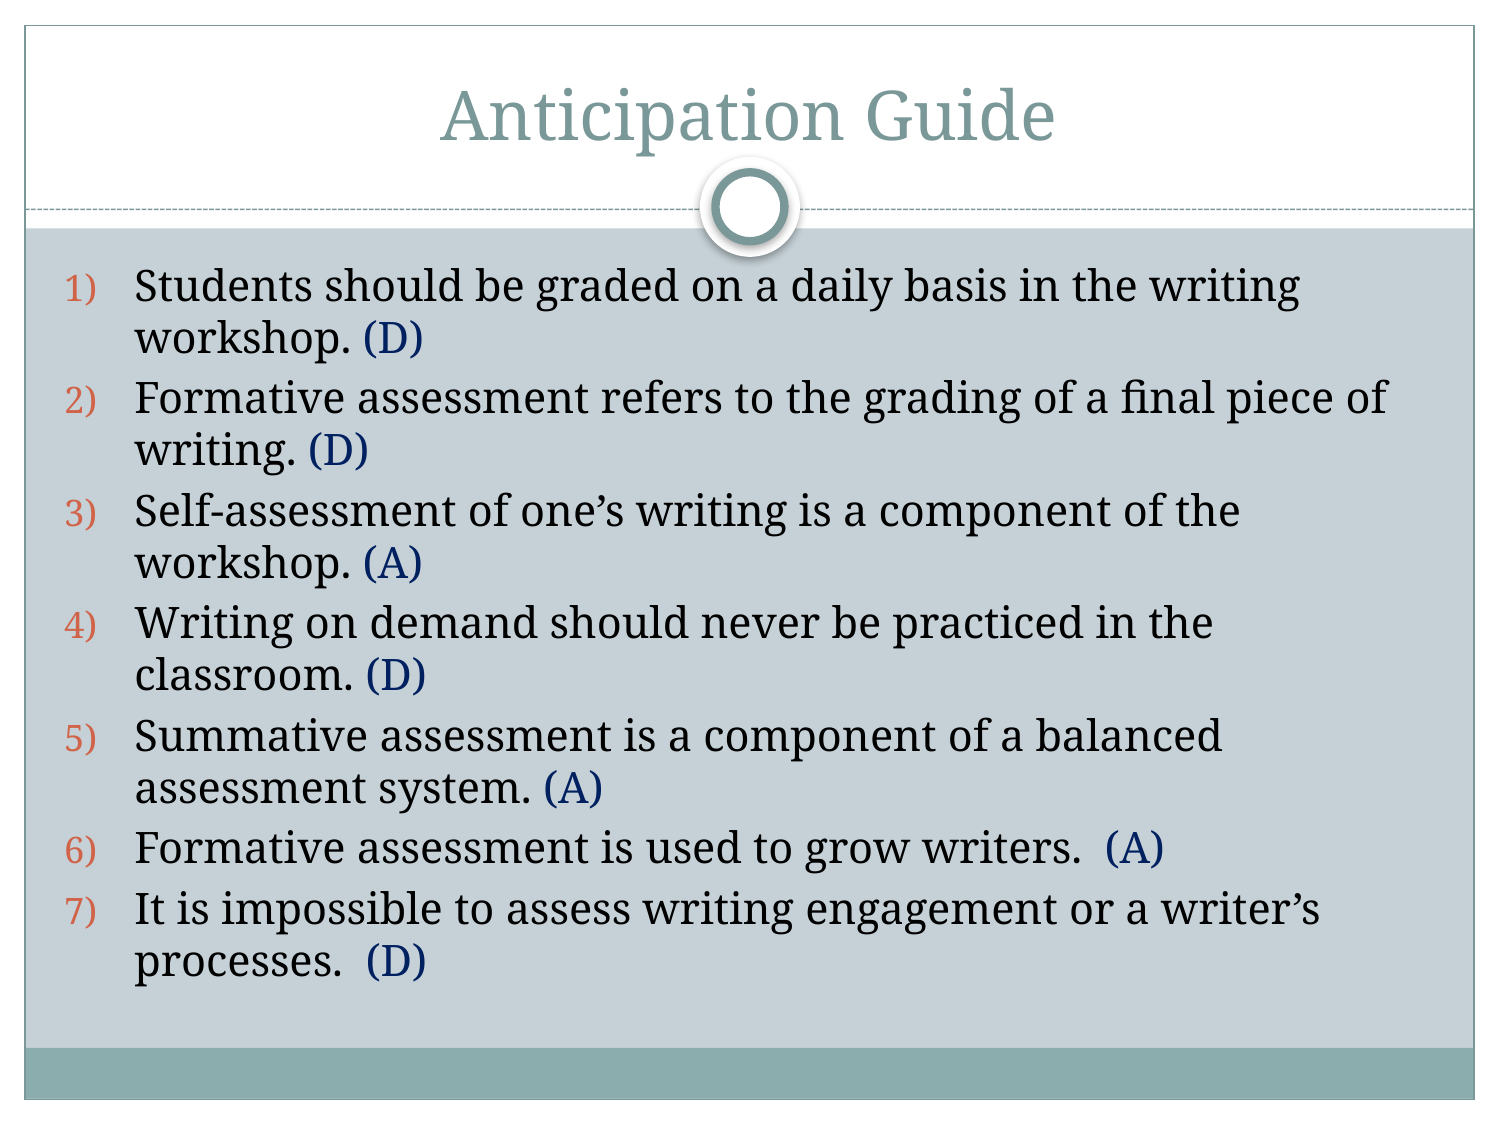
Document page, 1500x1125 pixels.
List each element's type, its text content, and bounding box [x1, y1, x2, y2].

title Anticipation Guide [49, 37, 1450, 162]
list Students should be graded on a daily basis in the writing workshop. (D) Formative assessment refers to the grading of a final piece of writing. (D) Self-assessment of one’s writing is a component of the workshop. (A) Writing on demand should never be practiced in the classroom. (D) Summative assessment is a component of a balanced assessment system. (A) Formative assessment is used to grow writers. (A) It is impossible to assess writing engagement or a writer’s processes. (D) [49, 250, 1445, 1001]
